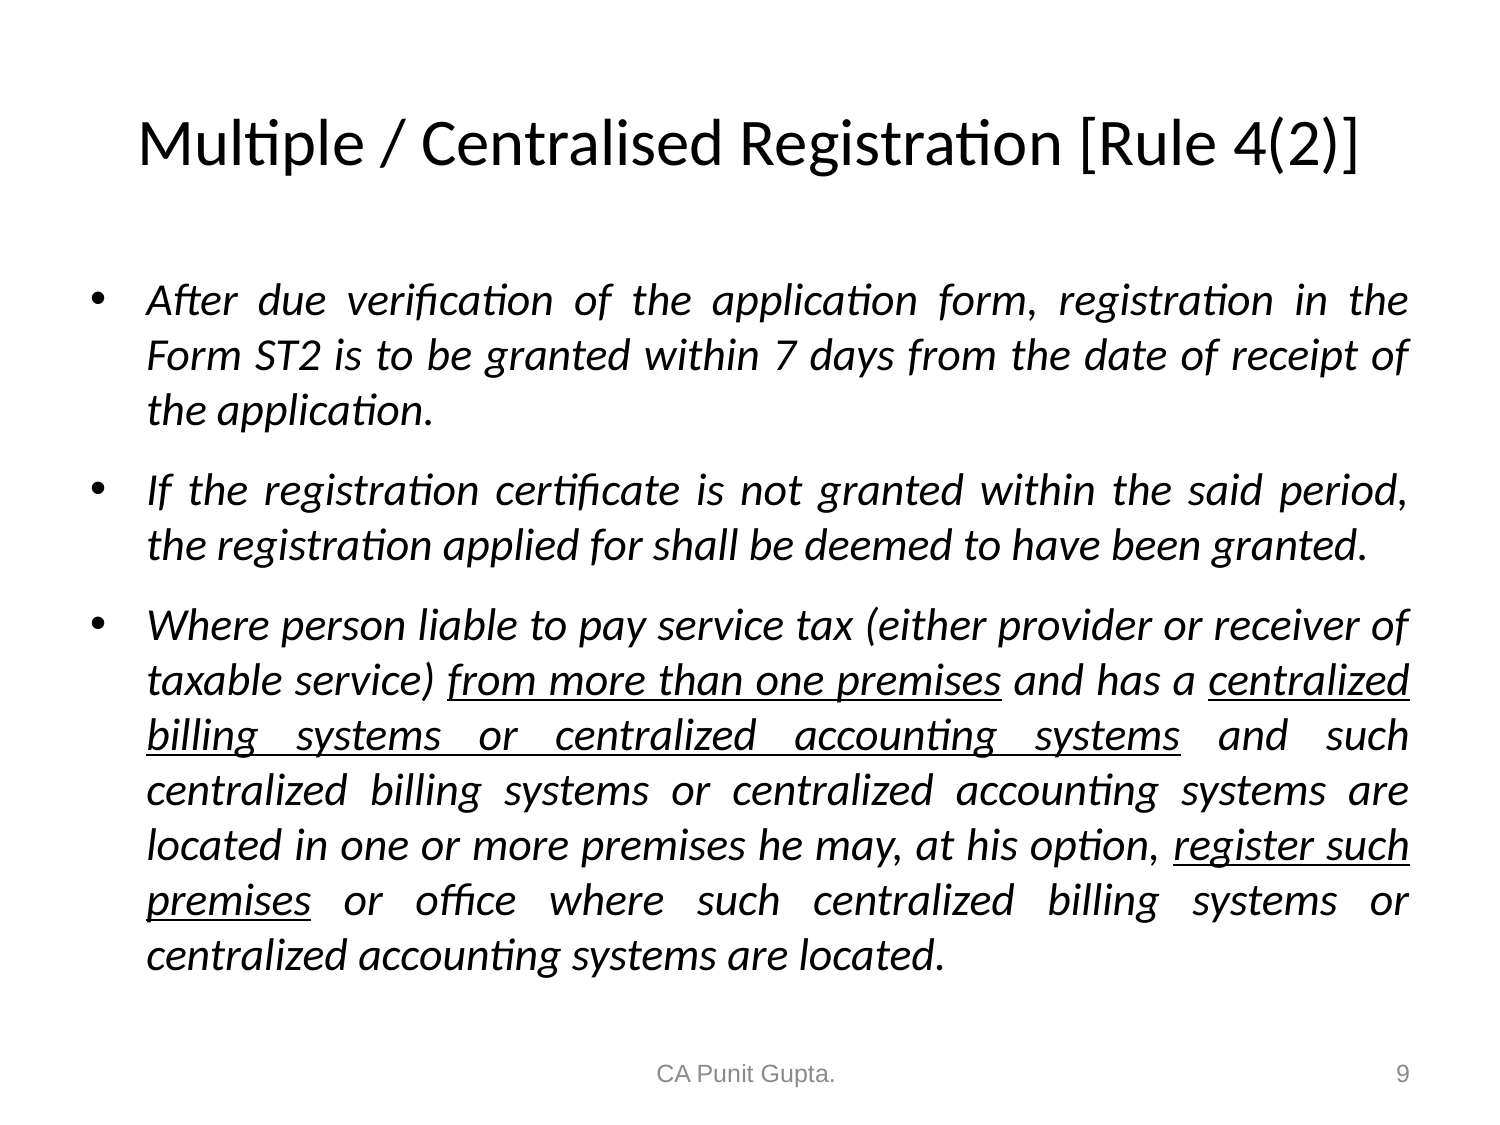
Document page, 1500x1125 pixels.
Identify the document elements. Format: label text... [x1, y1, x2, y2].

title Multiple / Centralised Registration [Rule 4(2)] [75, 45, 1425, 233]
slide_number 9 [1074, 1042, 1425, 1103]
list After due verification of the application form, registration in the Form ST2 is to be granted within 7 days from the date of receipt of the application. If the registration certificate is not granted within the said period, the registration applied for shall be deemed to have been granted. Where person liable to pay service tax (either provider or receiver of taxable service) from more than one premises and has a centralized billing systems or centralized accounting systems and such centralized billing systems or centralized accounting systems are located in one or more premises he may, at his option, register such premises or office where such centralized billing systems or centralized accounting systems are located. [75, 262, 1425, 1005]
footer CA Punit Gupta. [512, 1042, 988, 1103]
